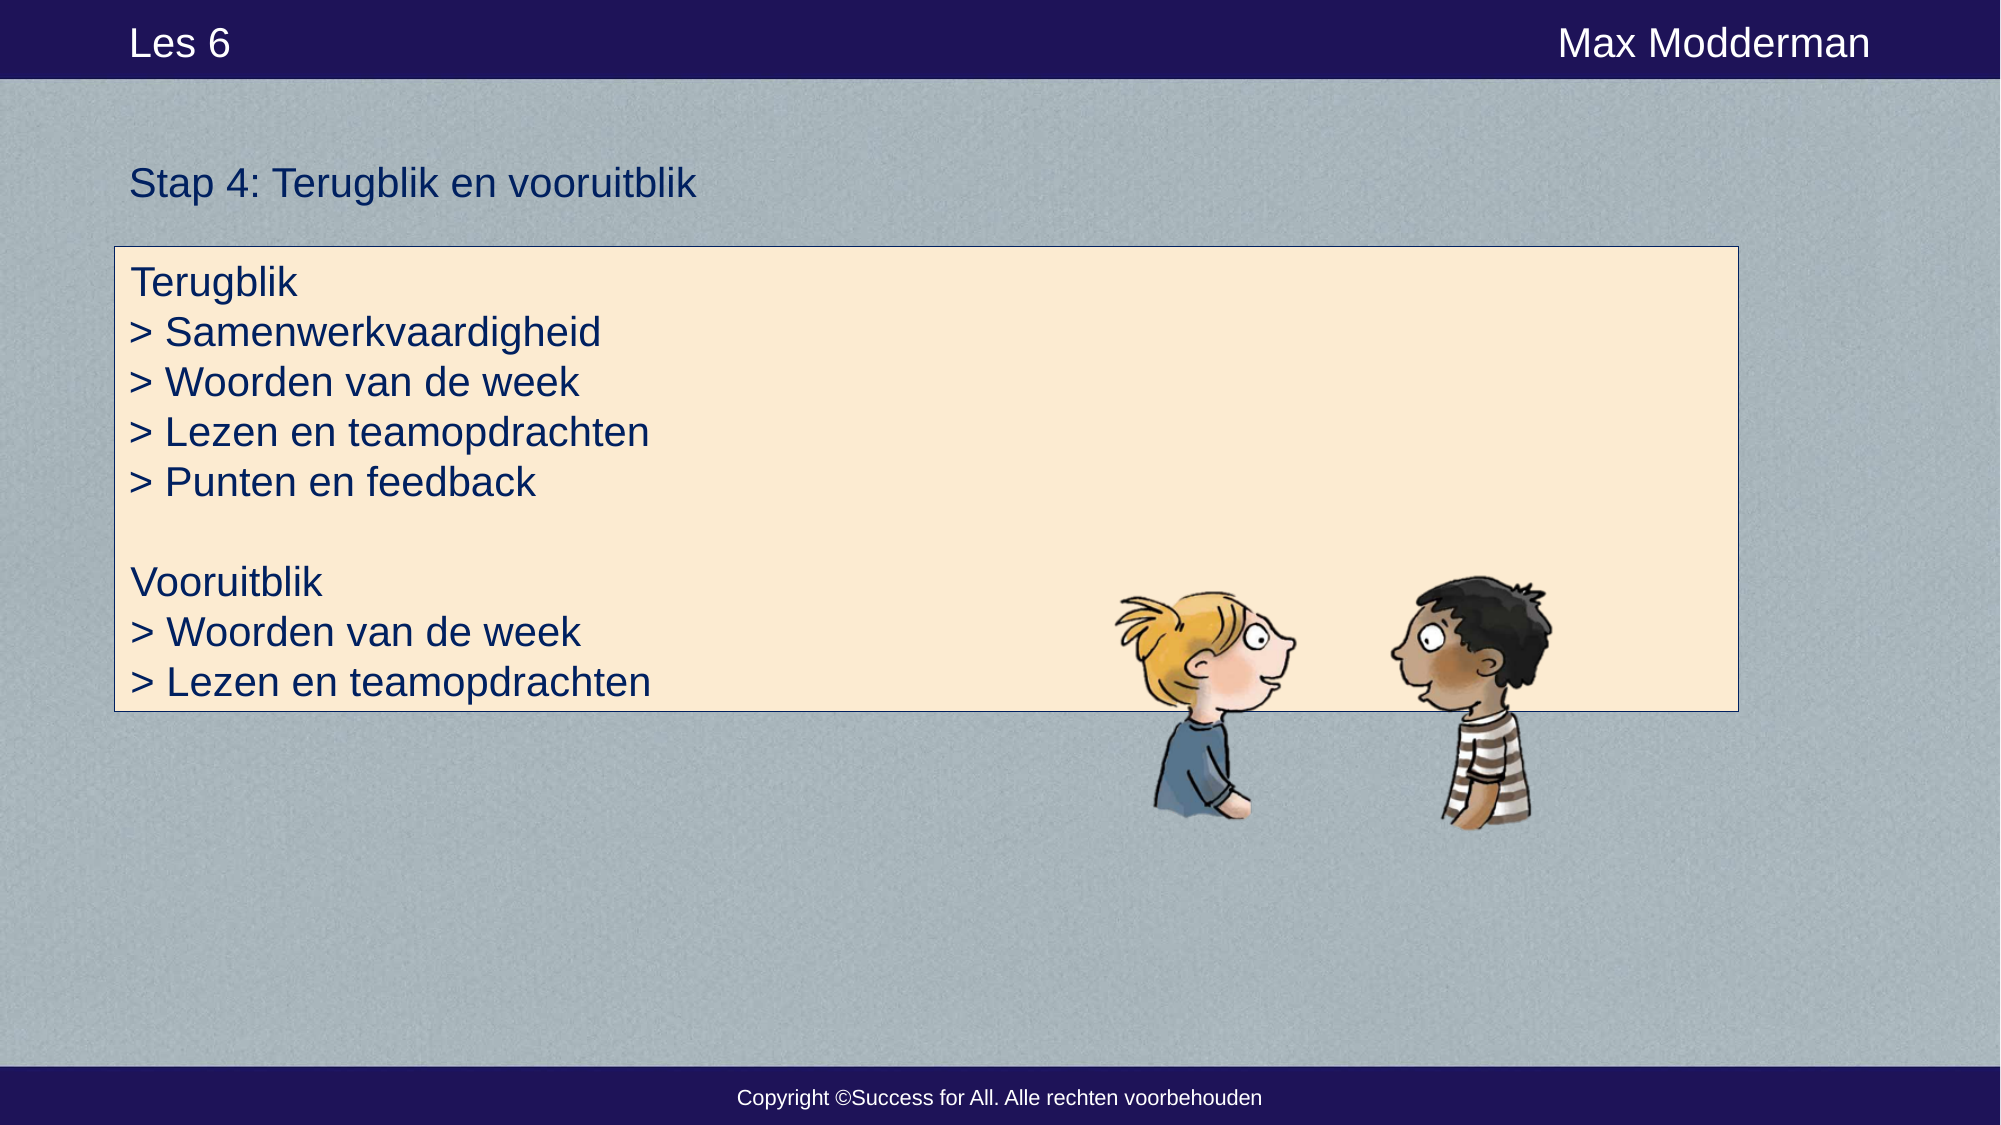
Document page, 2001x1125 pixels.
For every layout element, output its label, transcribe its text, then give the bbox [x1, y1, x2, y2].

text_box Stap 4: Terugblik en vooruitblik [114, 148, 971, 214]
text_box Terugblik > Samenwerkvaardigheid > Woorden van de week > Lezen en teamopdrachten > Punten en feedback Vooruitblik > Woorden van de week > Lezen en teamopdrachten [114, 246, 1739, 712]
text_box Les 6 [114, 8, 354, 73]
picture [0, 0, 2001, 1125]
text_box Copyright ©Success for All. Alle rechten voorbehouden [0, 1076, 2000, 1125]
text_box Max Modderman [999, 8, 1886, 123]
